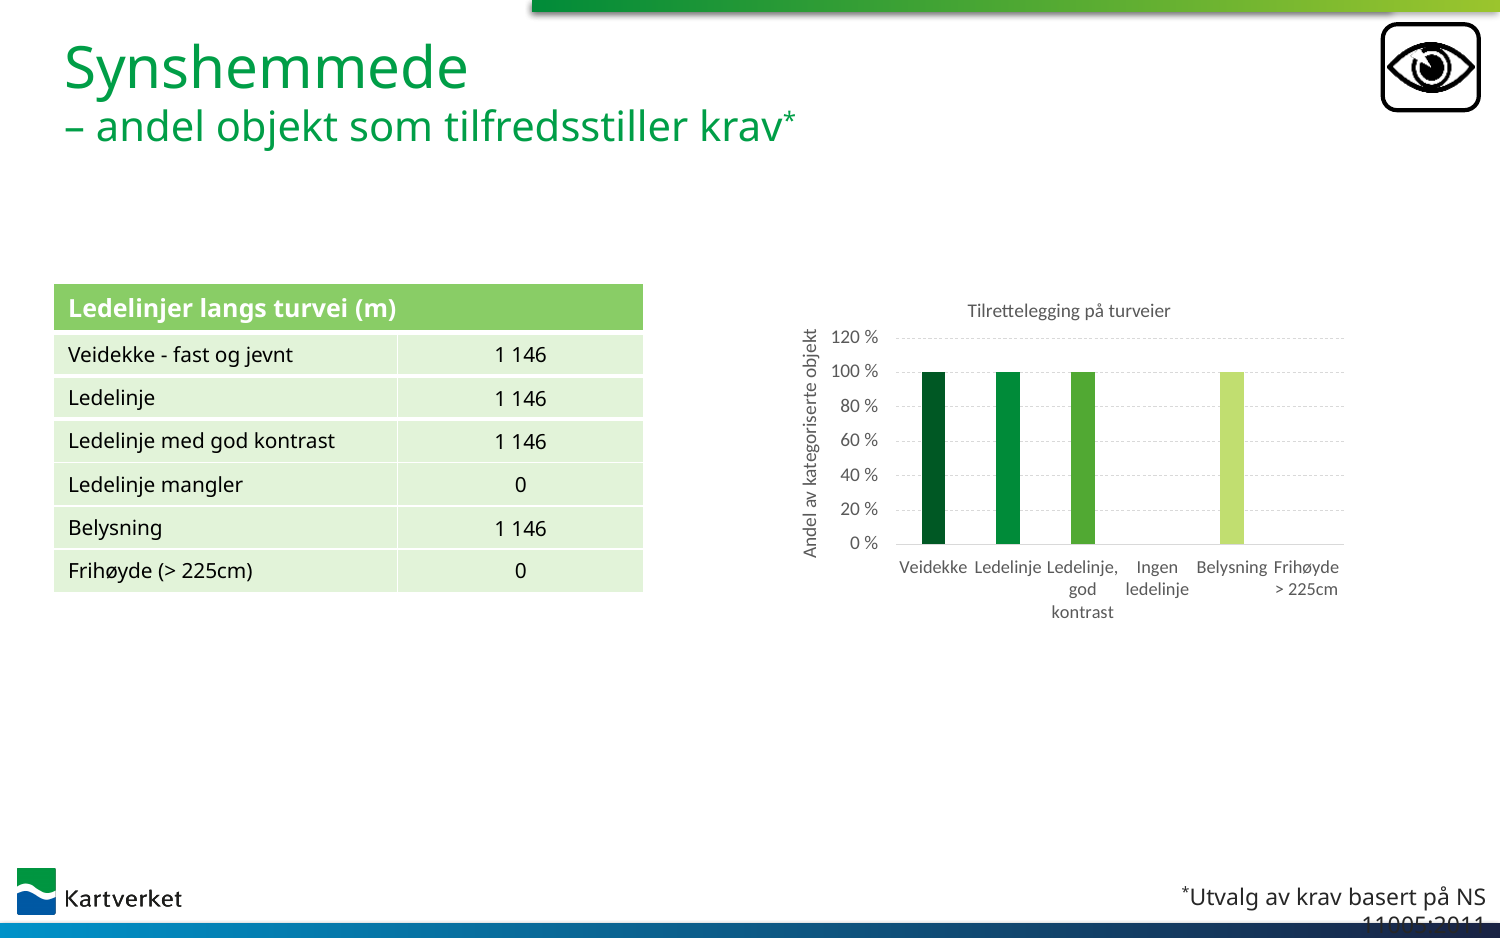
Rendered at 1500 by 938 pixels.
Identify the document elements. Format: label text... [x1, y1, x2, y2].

table_cell Ledelinje mangler [54, 463, 397, 505]
table_cell 0 [398, 550, 643, 592]
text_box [1382, 24, 1480, 111]
table_header Ledelinjer langs turvei (m) [54, 284, 643, 330]
table_cell Ledelinje med god kontrast [54, 421, 397, 462]
table_cell 1 146 [398, 378, 643, 417]
table_cell Belysning [54, 507, 397, 548]
text_box *Utvalg av krav basert på NS 11005:2011 [1068, 873, 1500, 938]
table_cell 1 146 [398, 335, 643, 374]
table_cell 0 [398, 463, 643, 505]
table_cell 1 146 [398, 507, 643, 548]
table_cell Ledelinje [54, 378, 397, 417]
table_cell Frihøyde (> 225cm) [54, 550, 397, 592]
text_box Synshemmede – andel objekt som tilfredsstiller krav* [49, 24, 1431, 158]
table_cell 1 146 [398, 421, 643, 462]
picture [791, 291, 1348, 630]
table_cell Veidekke - fast og jevnt [54, 335, 397, 374]
